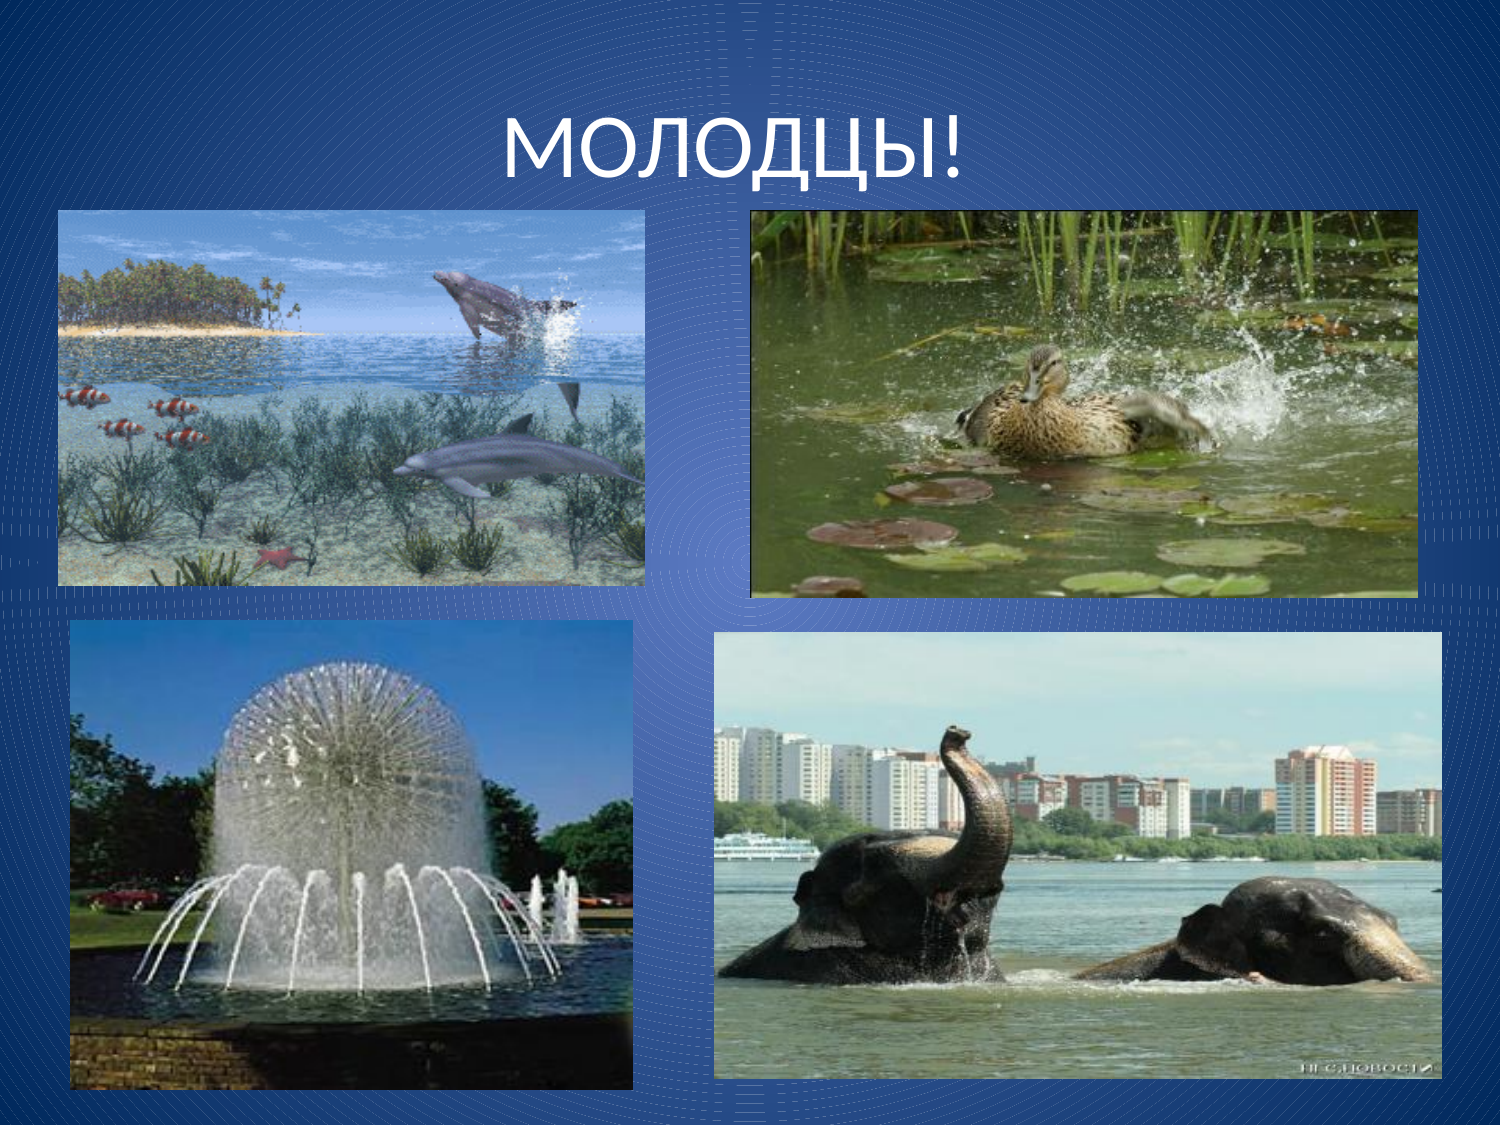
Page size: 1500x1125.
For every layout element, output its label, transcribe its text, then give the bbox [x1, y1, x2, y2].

picture [58, 210, 645, 587]
title МОЛОДЦЫ! [70, 46, 1421, 235]
picture [70, 620, 634, 1091]
picture [714, 632, 1442, 1079]
picture [749, 210, 1419, 598]
